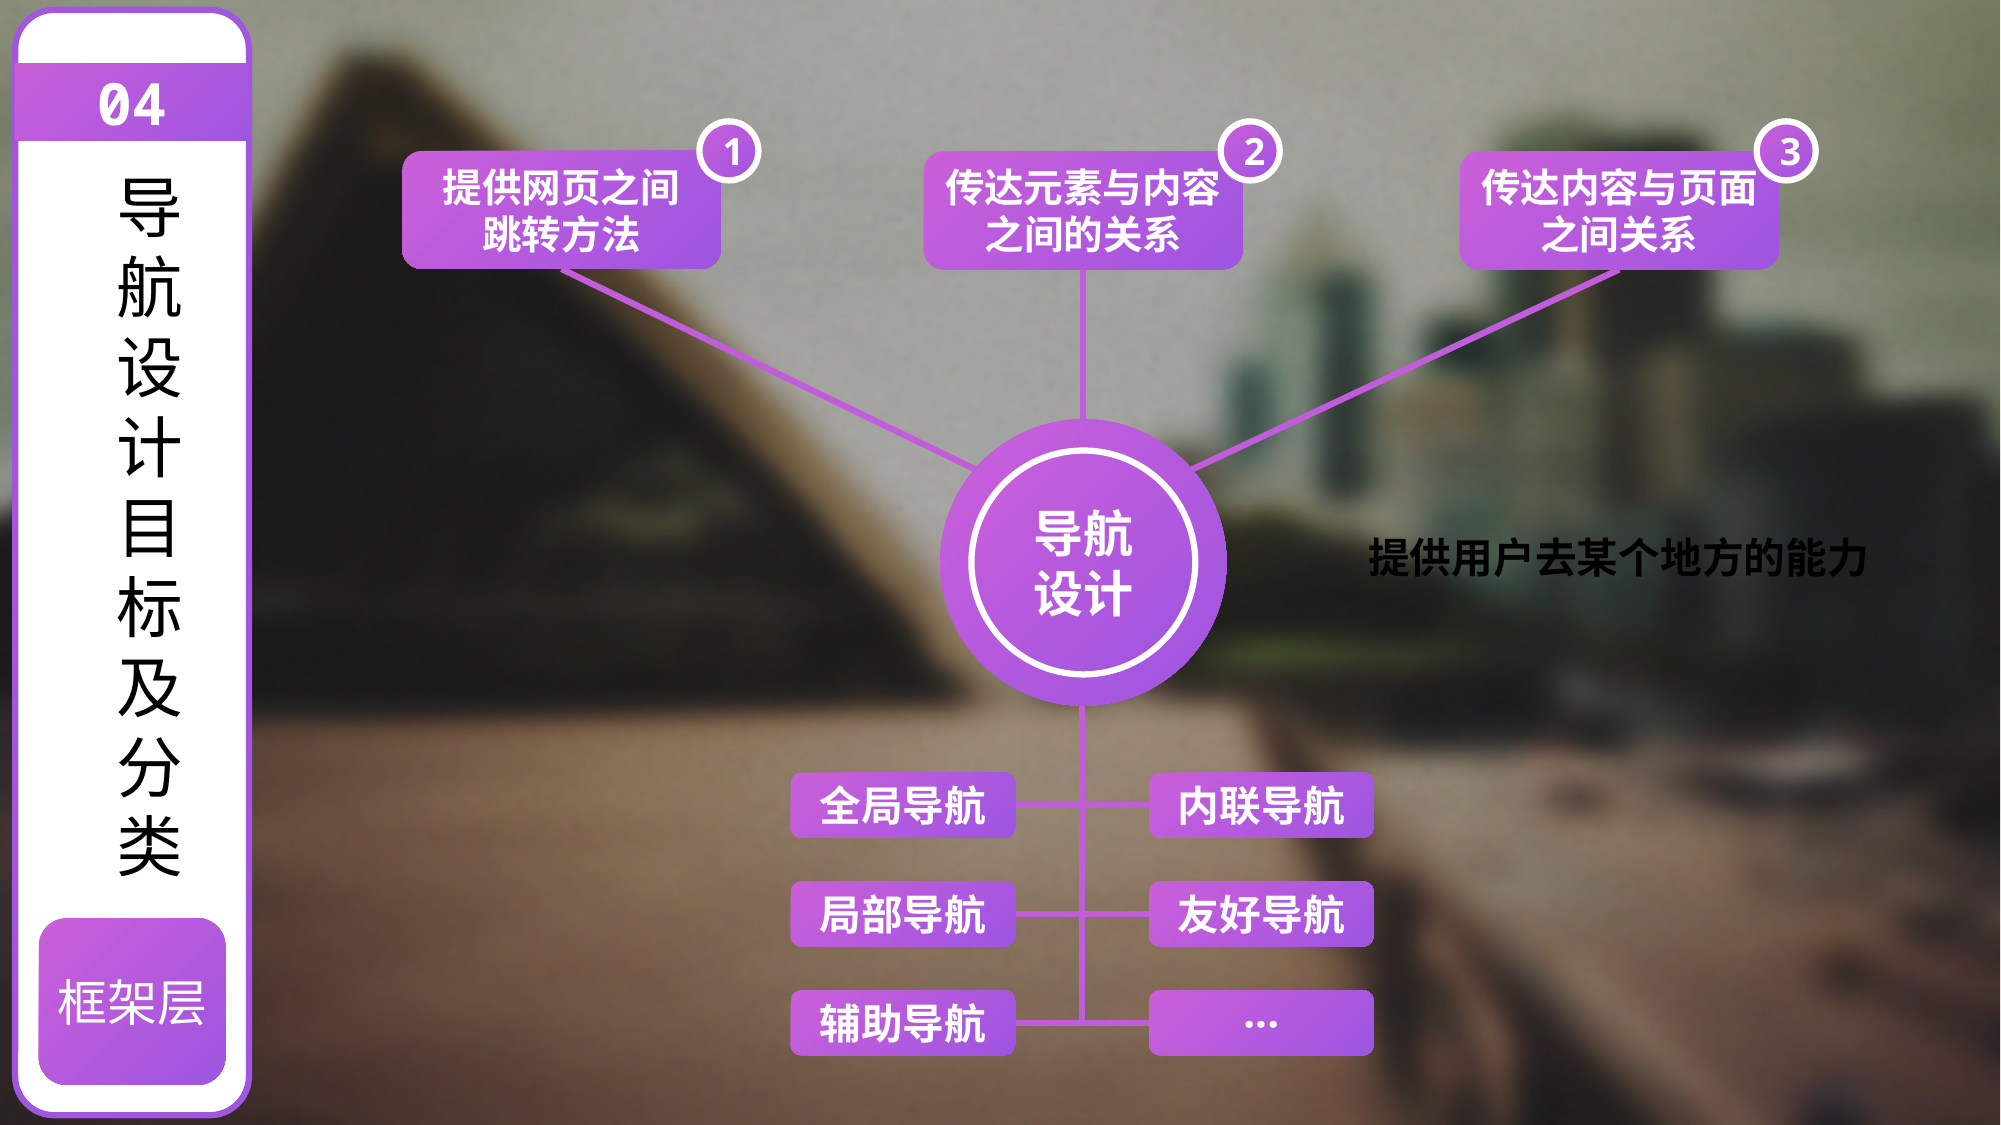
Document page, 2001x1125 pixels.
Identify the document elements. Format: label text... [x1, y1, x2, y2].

text_box [14, 8, 250, 63]
text_box 导航设计 [970, 449, 1197, 676]
text_box 提供用户去某个地方的能力 [1349, 524, 1888, 590]
text_box [37, 917, 227, 1086]
text_box 2 [1219, 120, 1281, 182]
text_box 提供网页之间 跳转方法 [401, 149, 722, 271]
text_box 框架层 [39, 963, 225, 1039]
text_box 3 [1755, 120, 1817, 182]
text_box 传达内容与页面之间关系 [1458, 150, 1780, 271]
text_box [561, 269, 1005, 484]
text_box [1005, 418, 1083, 480]
text_box 传达元素与内容之间的关系 [922, 150, 1244, 271]
text_box [939, 484, 1082, 707]
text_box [1162, 269, 1620, 484]
text_box [14, 142, 250, 1117]
text_box [1083, 484, 1228, 707]
text_box [1084, 418, 1162, 480]
text_box 1 [698, 120, 760, 182]
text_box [790, 772, 1374, 1056]
text_box 导航设计 目标 及分类 [101, 158, 161, 893]
text_box 04 [14, 63, 250, 142]
